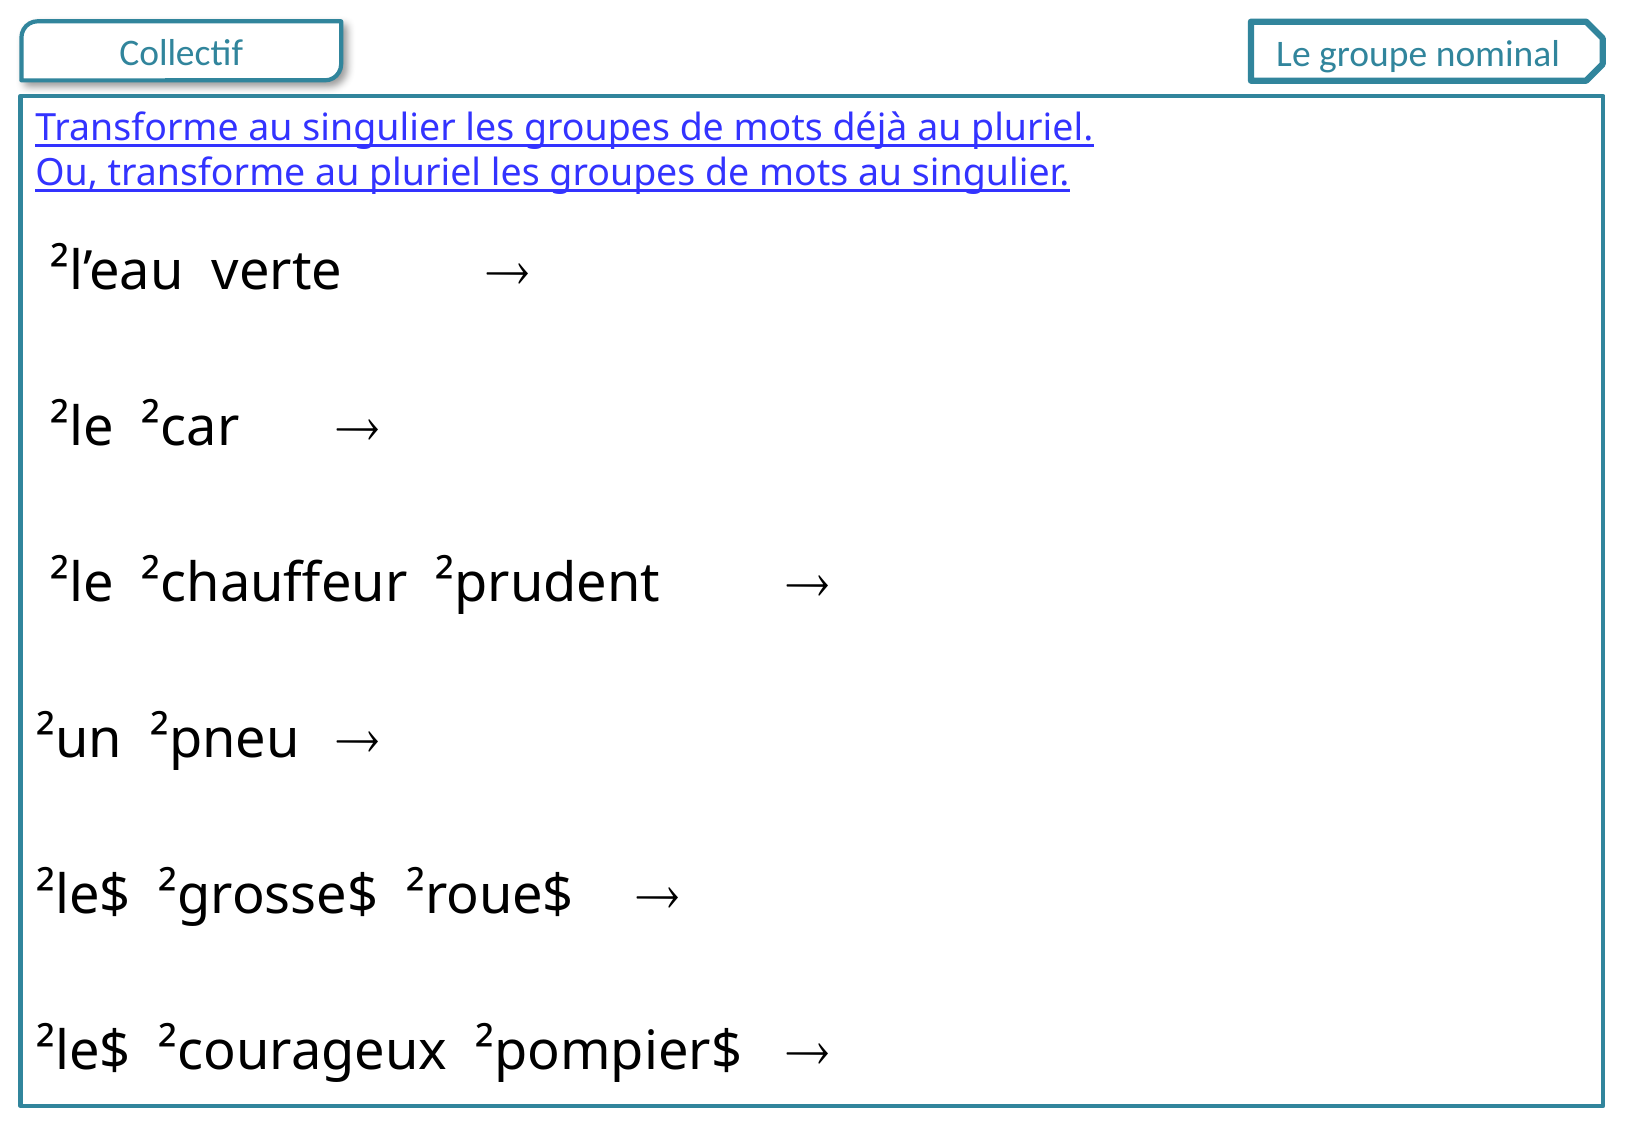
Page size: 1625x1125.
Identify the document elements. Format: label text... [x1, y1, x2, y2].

list ²l’eau verte  ²le ²car  ²le ²chauffeur ²prudent  ²un ²pneu  ²le$ ²grosse$ ²roue$  ²le$ ²courageux ²pompier$  [21, 137, 1604, 1106]
list Le groupe nominal [1251, 21, 1585, 81]
list Transforme au singulier les groupes de mots déjà au pluriel. Ou, transforme au pluriel les groupes de mots au singulier. [18, 94, 1605, 1108]
